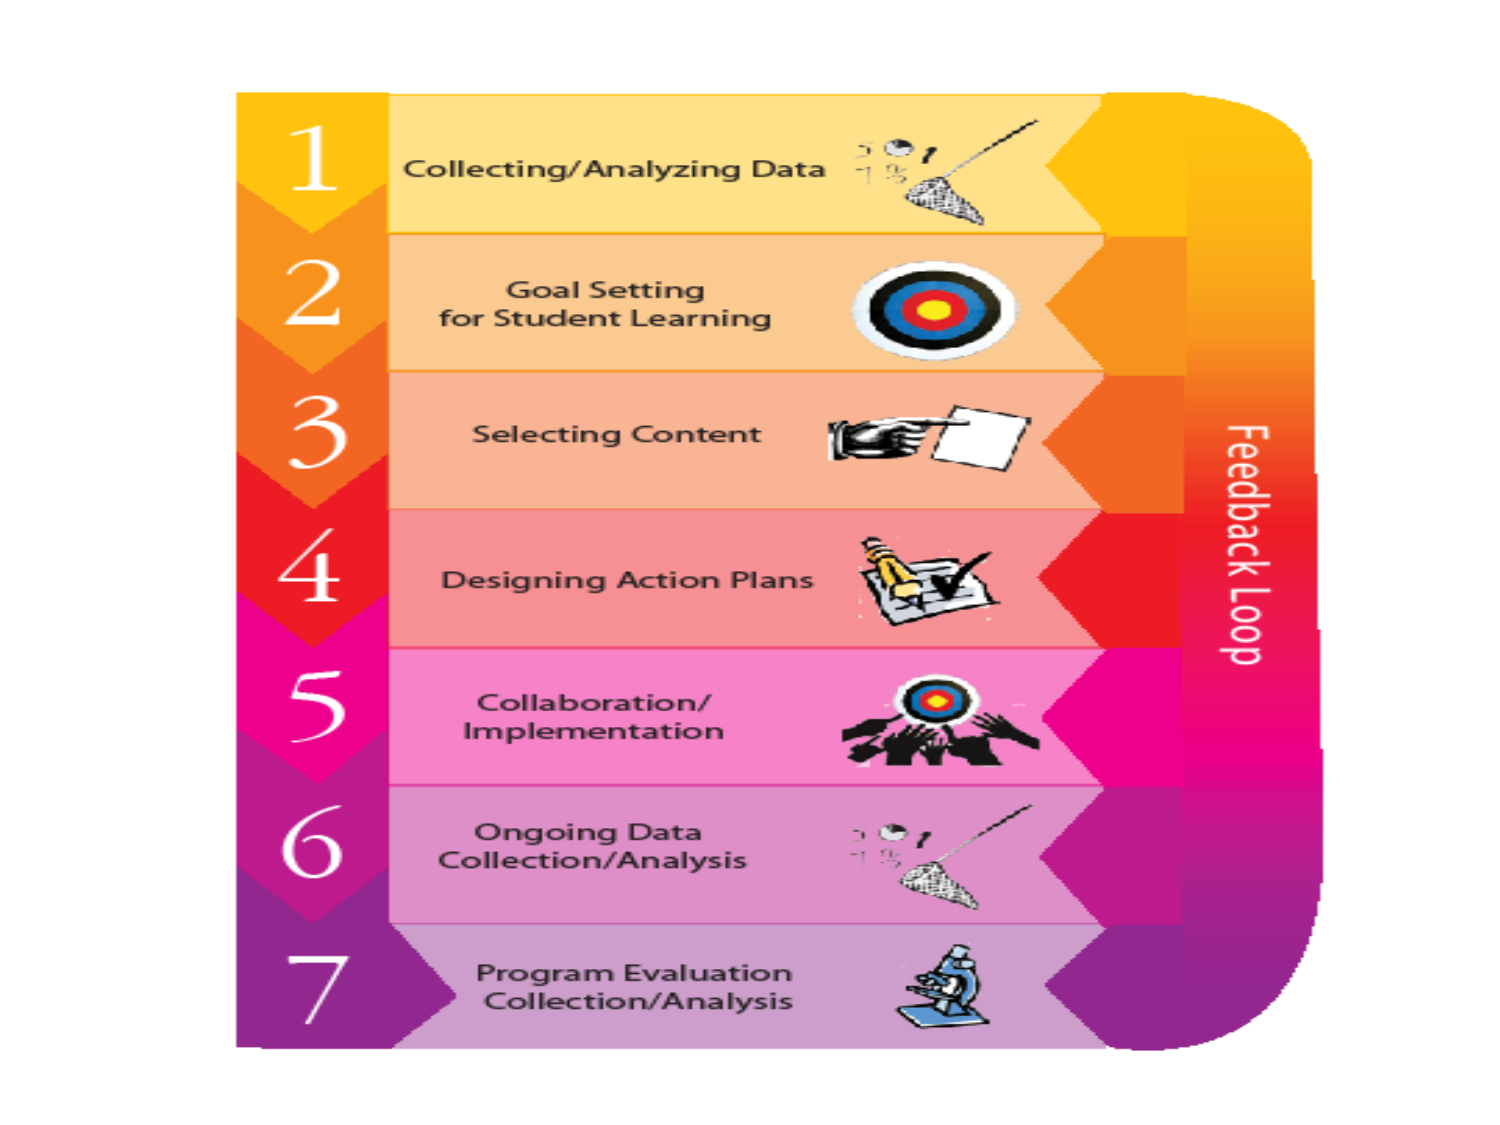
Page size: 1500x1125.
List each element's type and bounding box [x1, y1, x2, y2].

text_box [0, 0, 1500, 1125]
